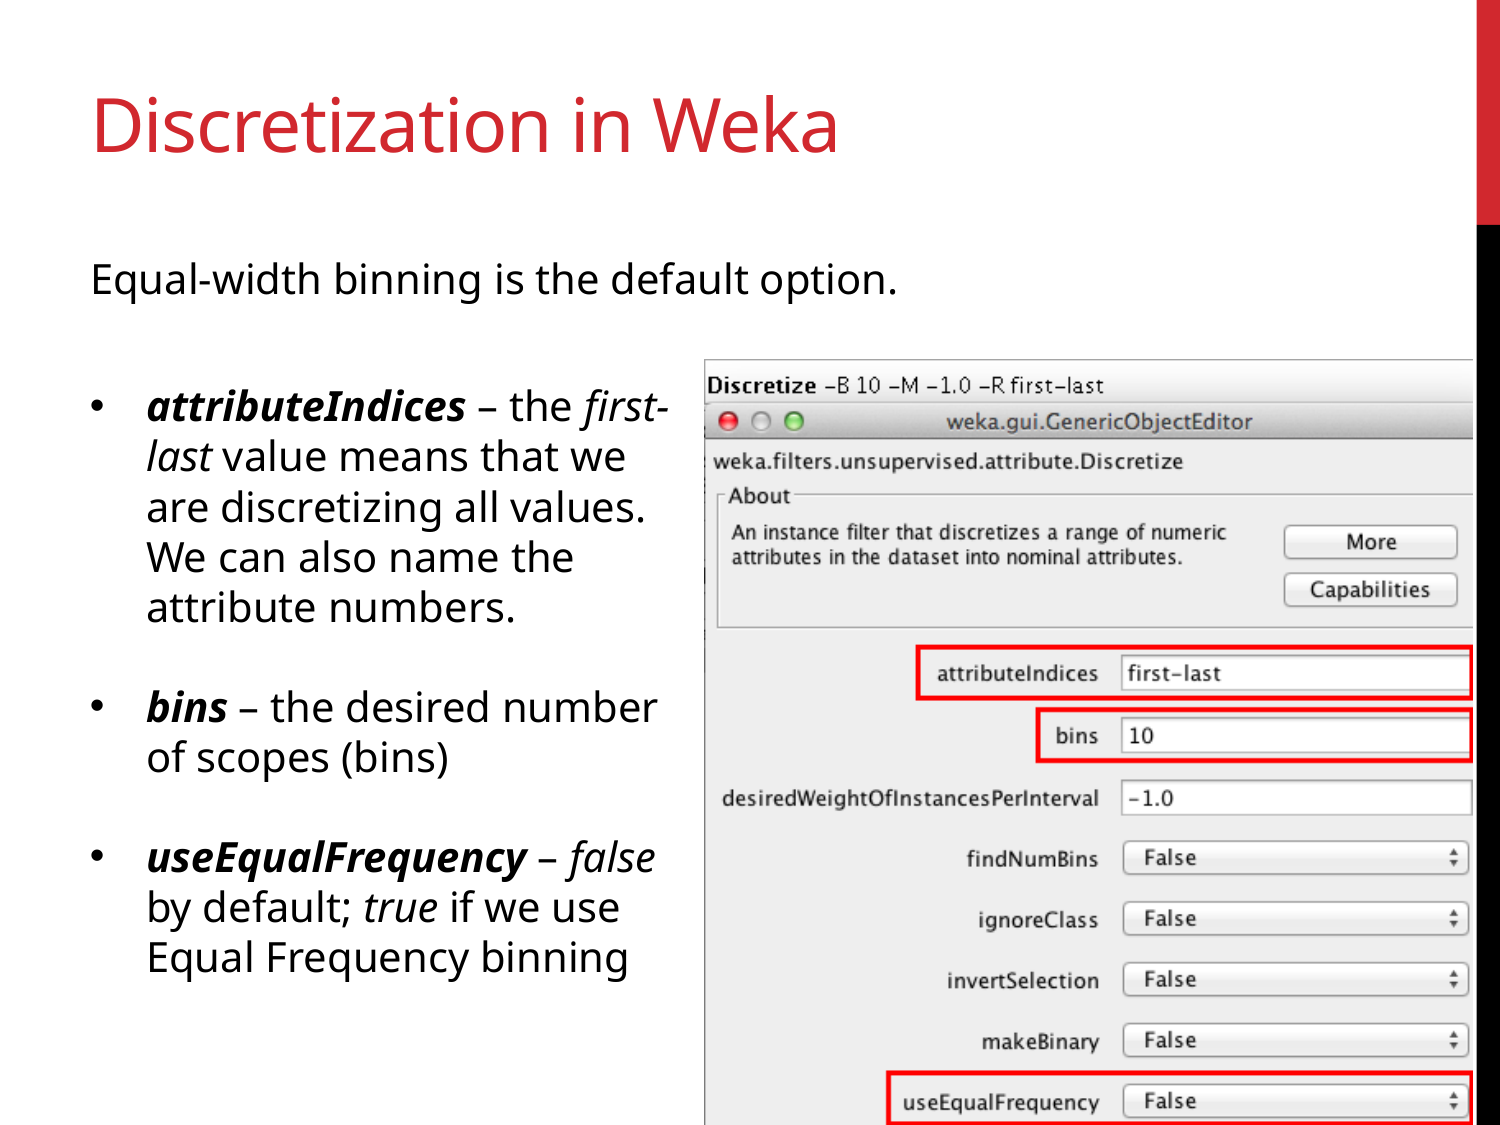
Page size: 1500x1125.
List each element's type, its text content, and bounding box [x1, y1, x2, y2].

text_box attributeIndices – the first-last value means that we are discretizing all values. We can also name the attribute numbers. bins – the desired number of scopes (bins) useEqualFrequency – false by default; true if we use Equal Frequency binning [74, 372, 688, 988]
title Discretization in Weka [75, 25, 1325, 175]
picture [703, 358, 1474, 1125]
list Equal-width binning is the default option. [75, 245, 1325, 392]
